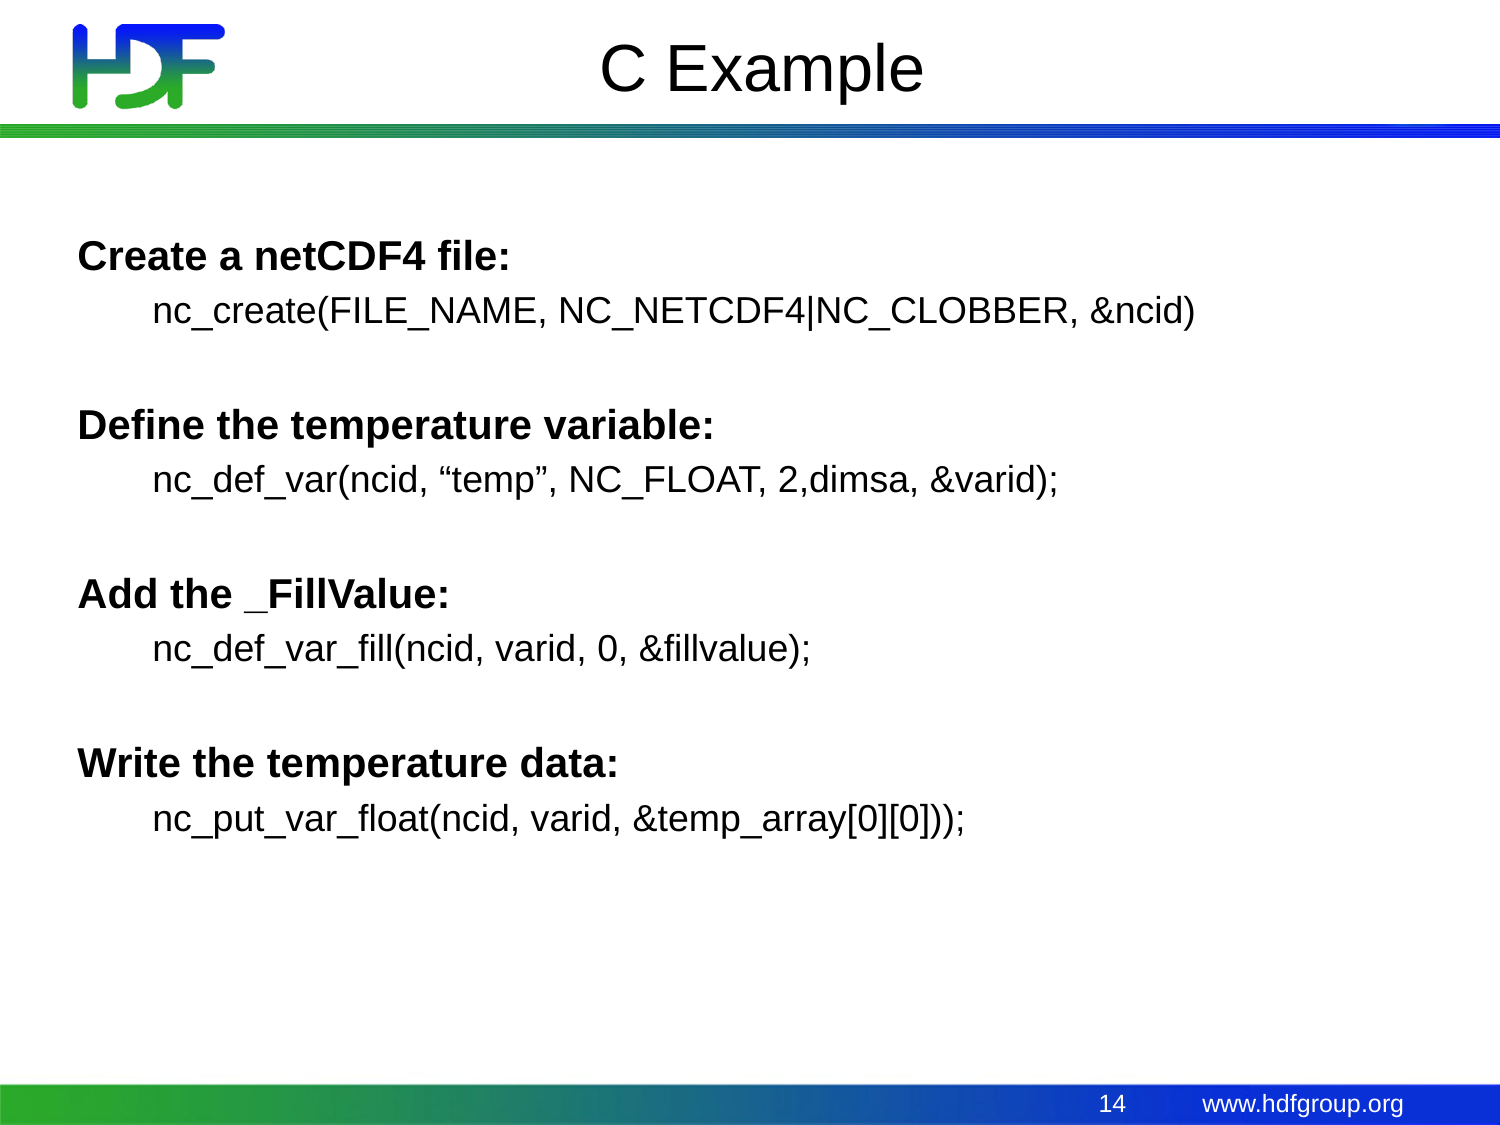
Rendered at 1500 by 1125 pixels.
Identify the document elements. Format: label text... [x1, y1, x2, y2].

picture [0, 0, 1500, 1125]
slide_number 14 [1049, 1087, 1176, 1125]
title C Example [187, 24, 1338, 113]
list Create a netCDF4 file: nc_create(FILE_NAME, NC_NETCDF4|NC_CLOBBER, &ncid) Define the temperature variable: nc_def_var(ncid, “temp”, NC_FLOAT, 2,dimsa, &varid); Add the _FillValue: nc_def_var_fill(ncid, varid, 0, &fillvalue); Write the temperature data: nc_put_var_float(ncid, varid, &temp_array[0][0])); [62, 162, 1451, 1063]
